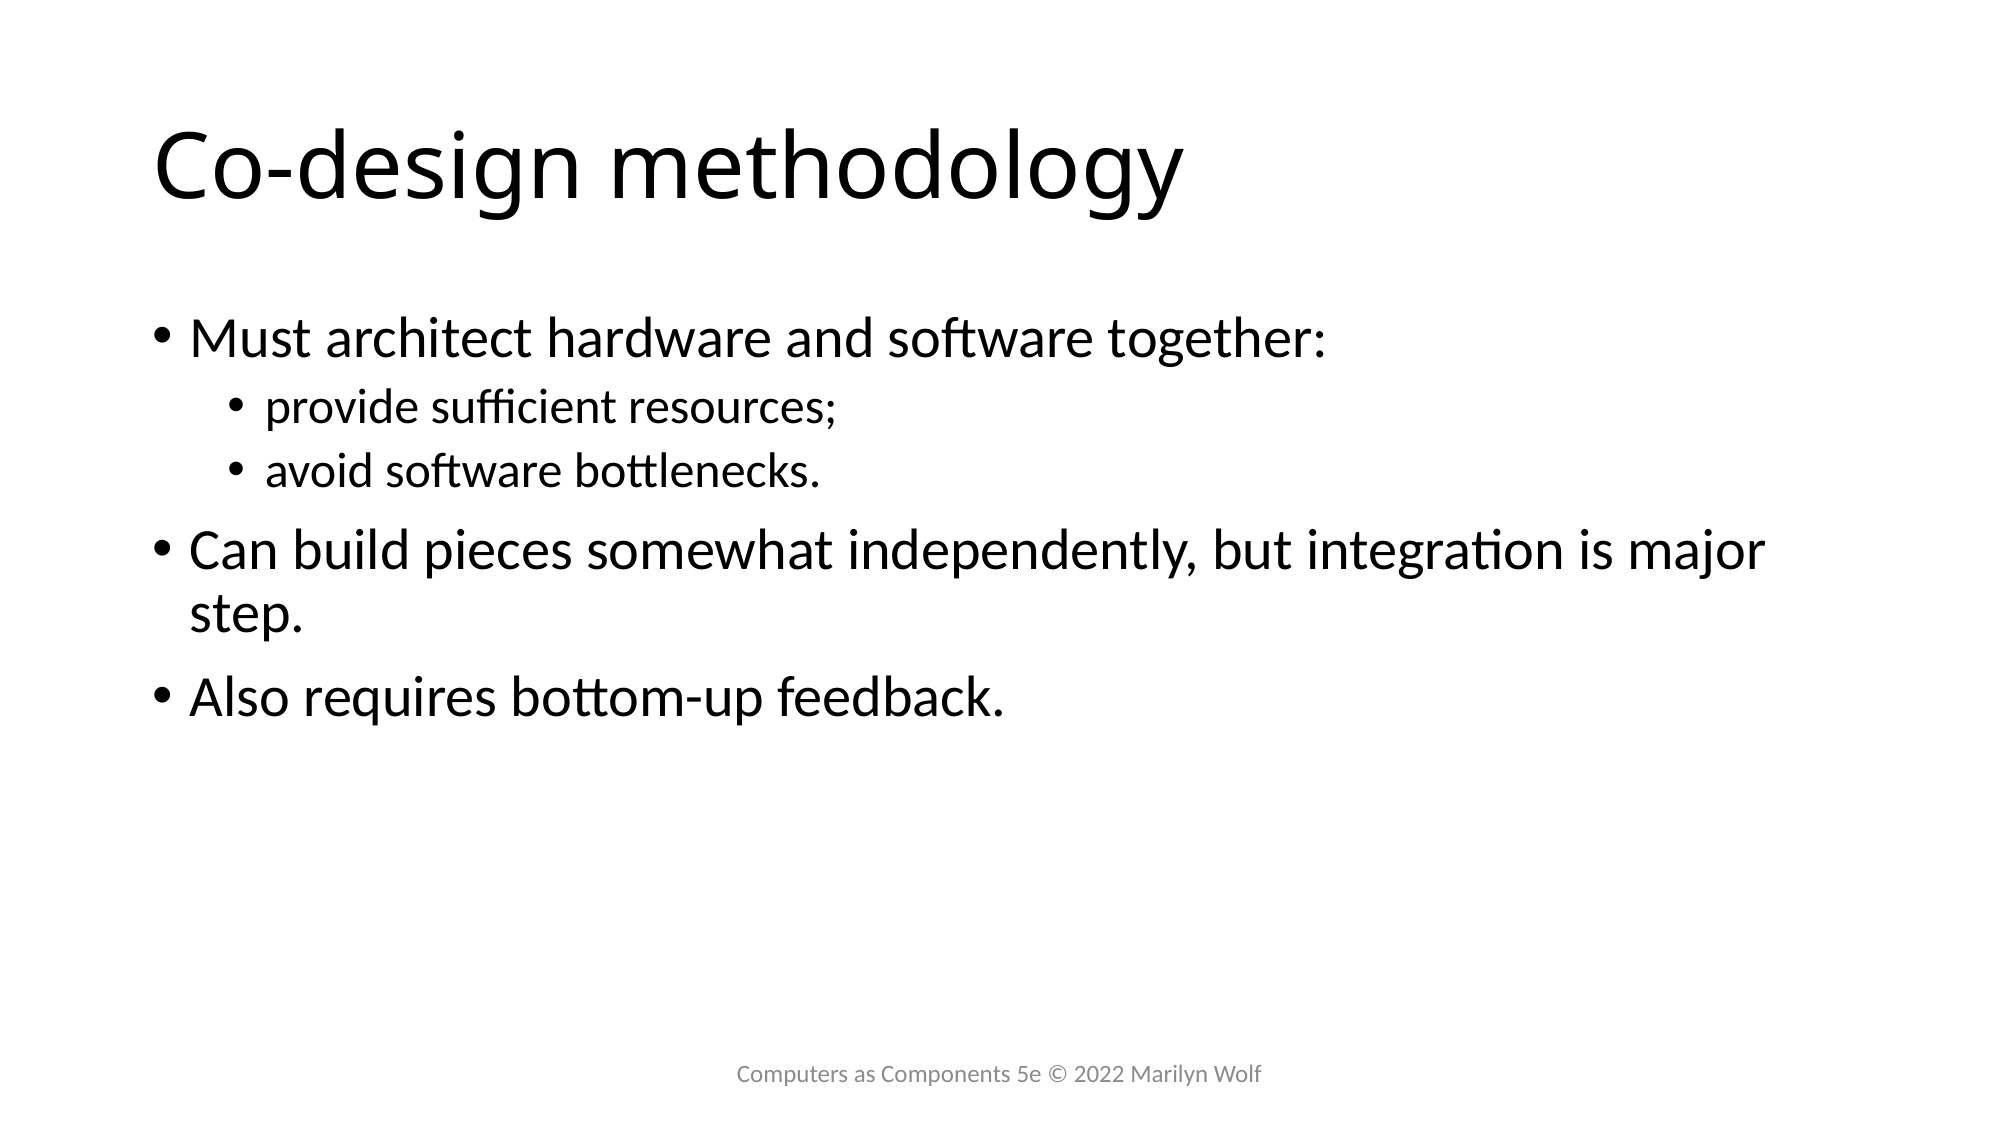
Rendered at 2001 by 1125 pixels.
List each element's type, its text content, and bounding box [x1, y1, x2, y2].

list Must architect hardware and software together: provide sufficient resources; avoid software bottlenecks. Can build pieces somewhat independently, but integration is major step. Also requires bottom-up feedback. [137, 299, 1863, 1014]
title Co-design methodology [137, 59, 1863, 278]
footer Computers as Components 5e © 2022 Marilyn Wolf [662, 1042, 1338, 1103]
